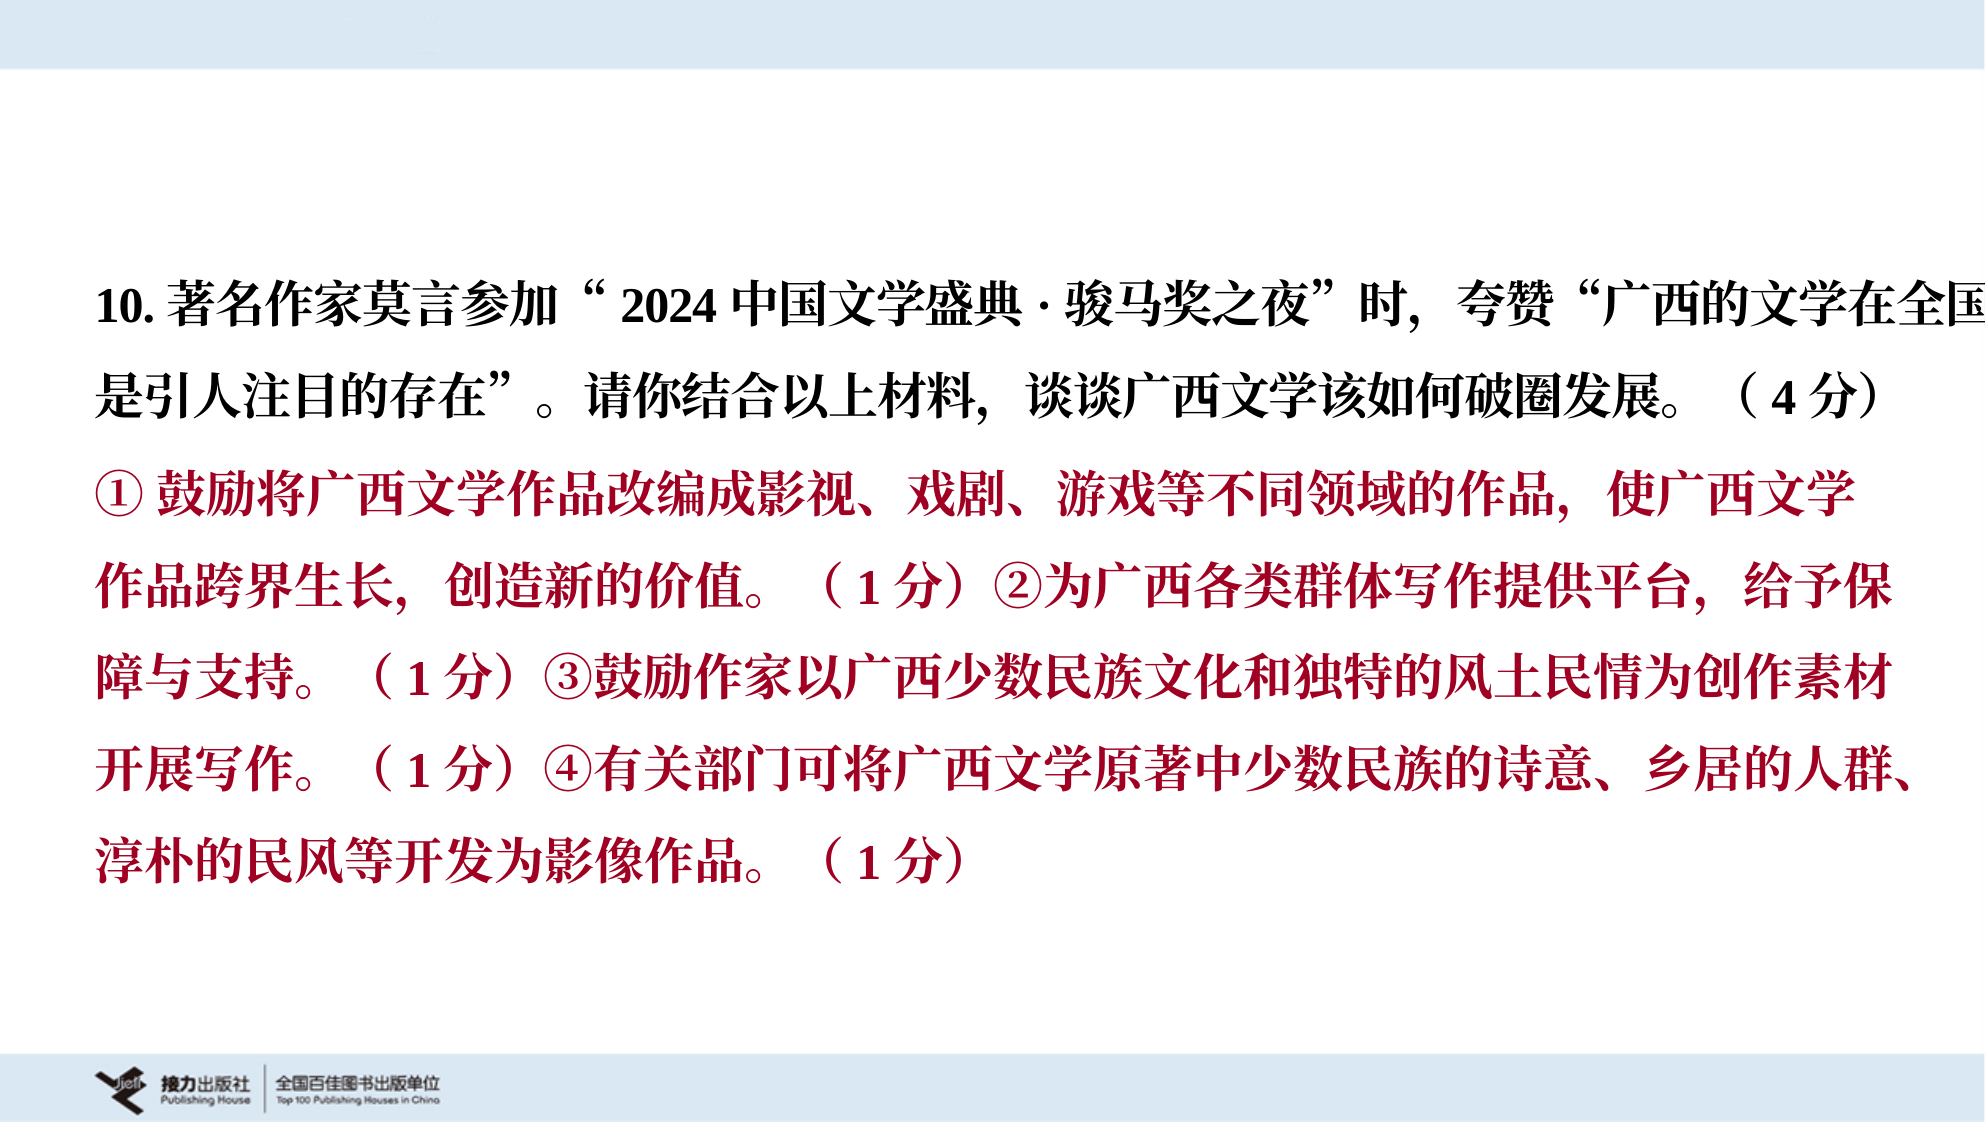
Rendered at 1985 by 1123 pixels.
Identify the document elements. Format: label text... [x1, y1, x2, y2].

text_box ①鼓励将广西文学作品改编成影视、戏剧、游戏等不同领域的作品，使广西文学 作品跨界生长，创造新的价值。（1分）②为广西各类群体写作提供平台，给予保 障与支持。（1分）③鼓励作家以广西少数民族文化和独特的风土民情为创作素材 开展写作。（1分）④有关部门可将广西文学原著中少数民族的诗意、乡居的人群、 淳朴的民风等开发为影像作品。（1分） [94, 430, 1892, 890]
picture [0, 0, 1985, 1122]
text_box 10.著名作家莫言参加“2024中国文学盛典·骏马奖之夜”时，夸赞“广西的文学在全国 是引人注目的存在”。请你结合以上材料，谈谈广西文学该如何破圈发展。（4分） [94, 241, 1892, 425]
